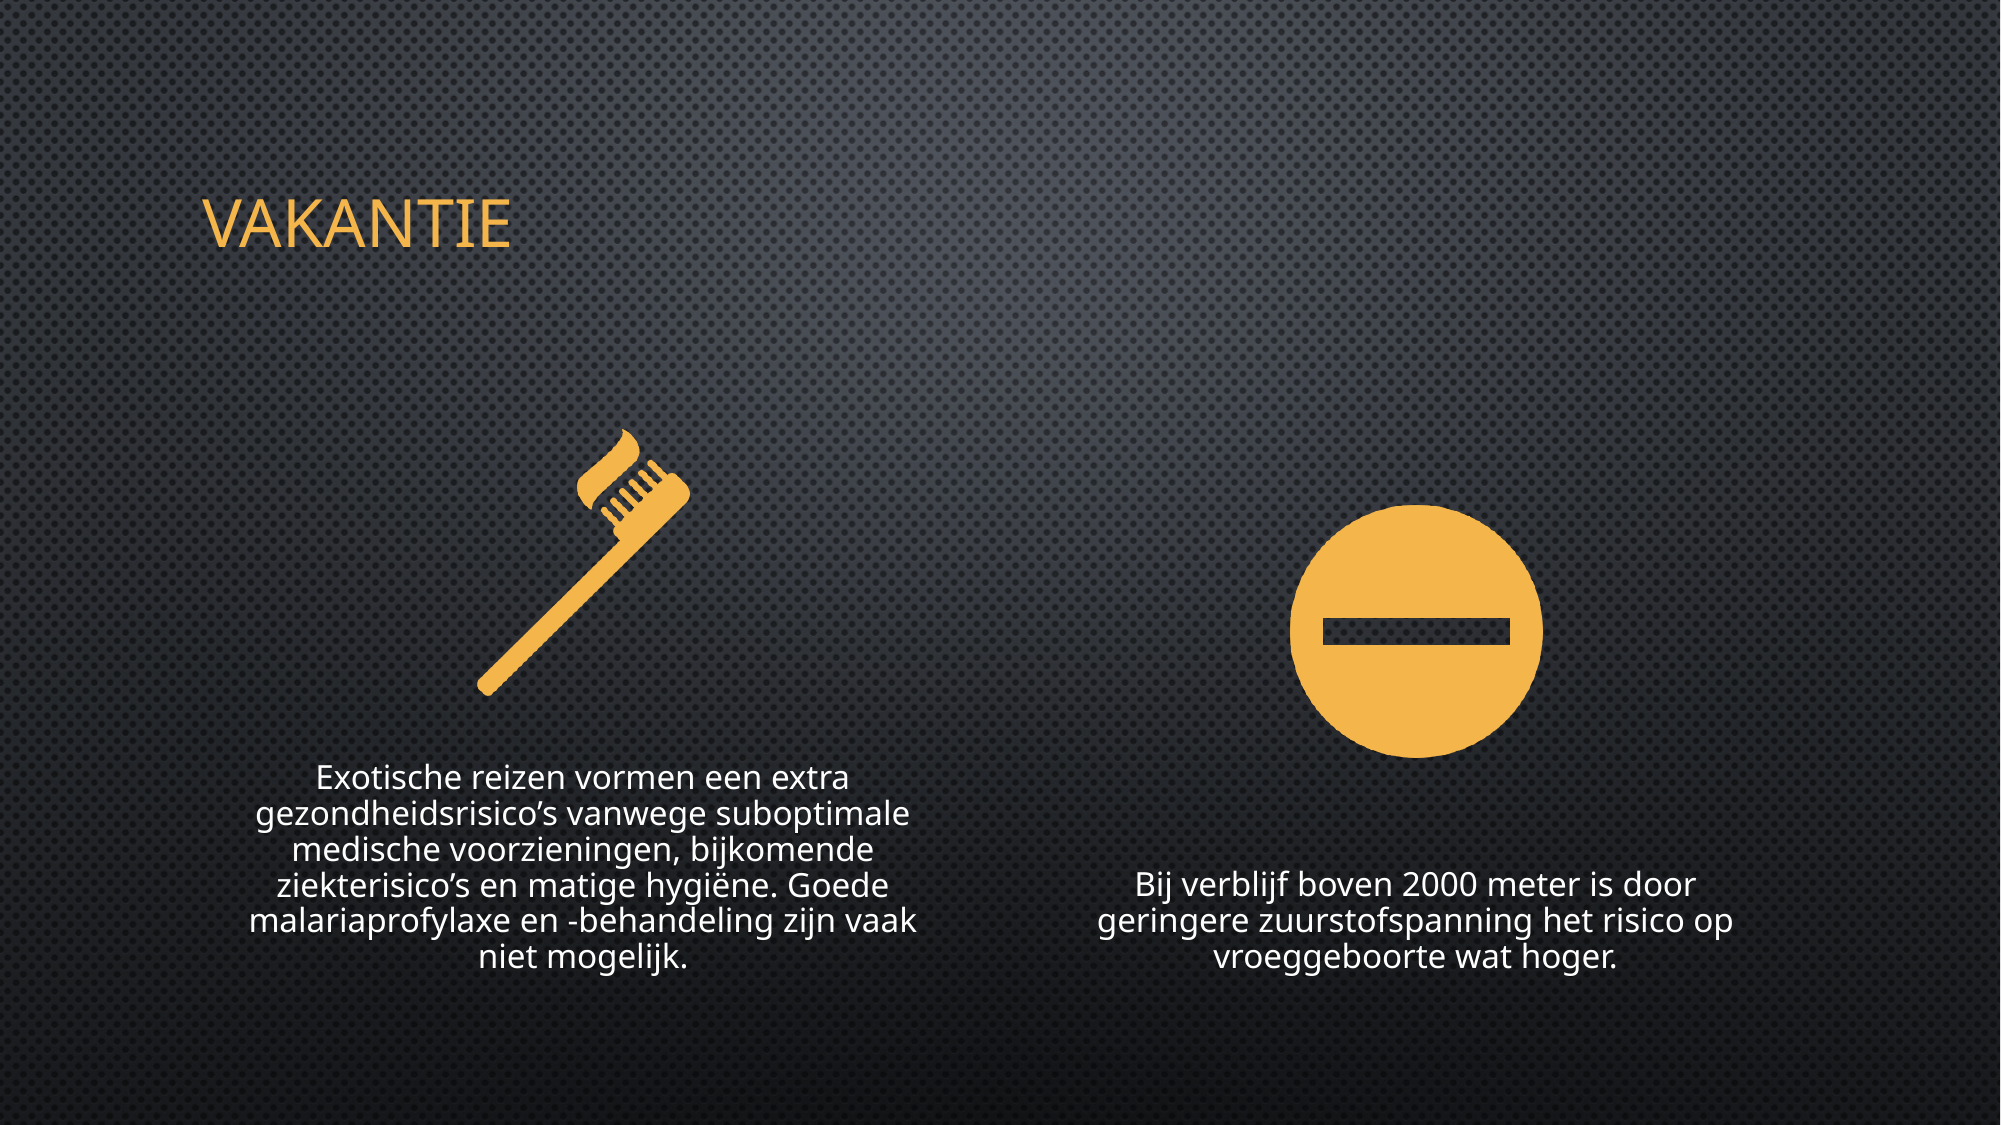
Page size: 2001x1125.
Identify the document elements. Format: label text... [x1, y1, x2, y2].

title Vakantie [187, 99, 1813, 341]
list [186, 374, 1813, 1083]
